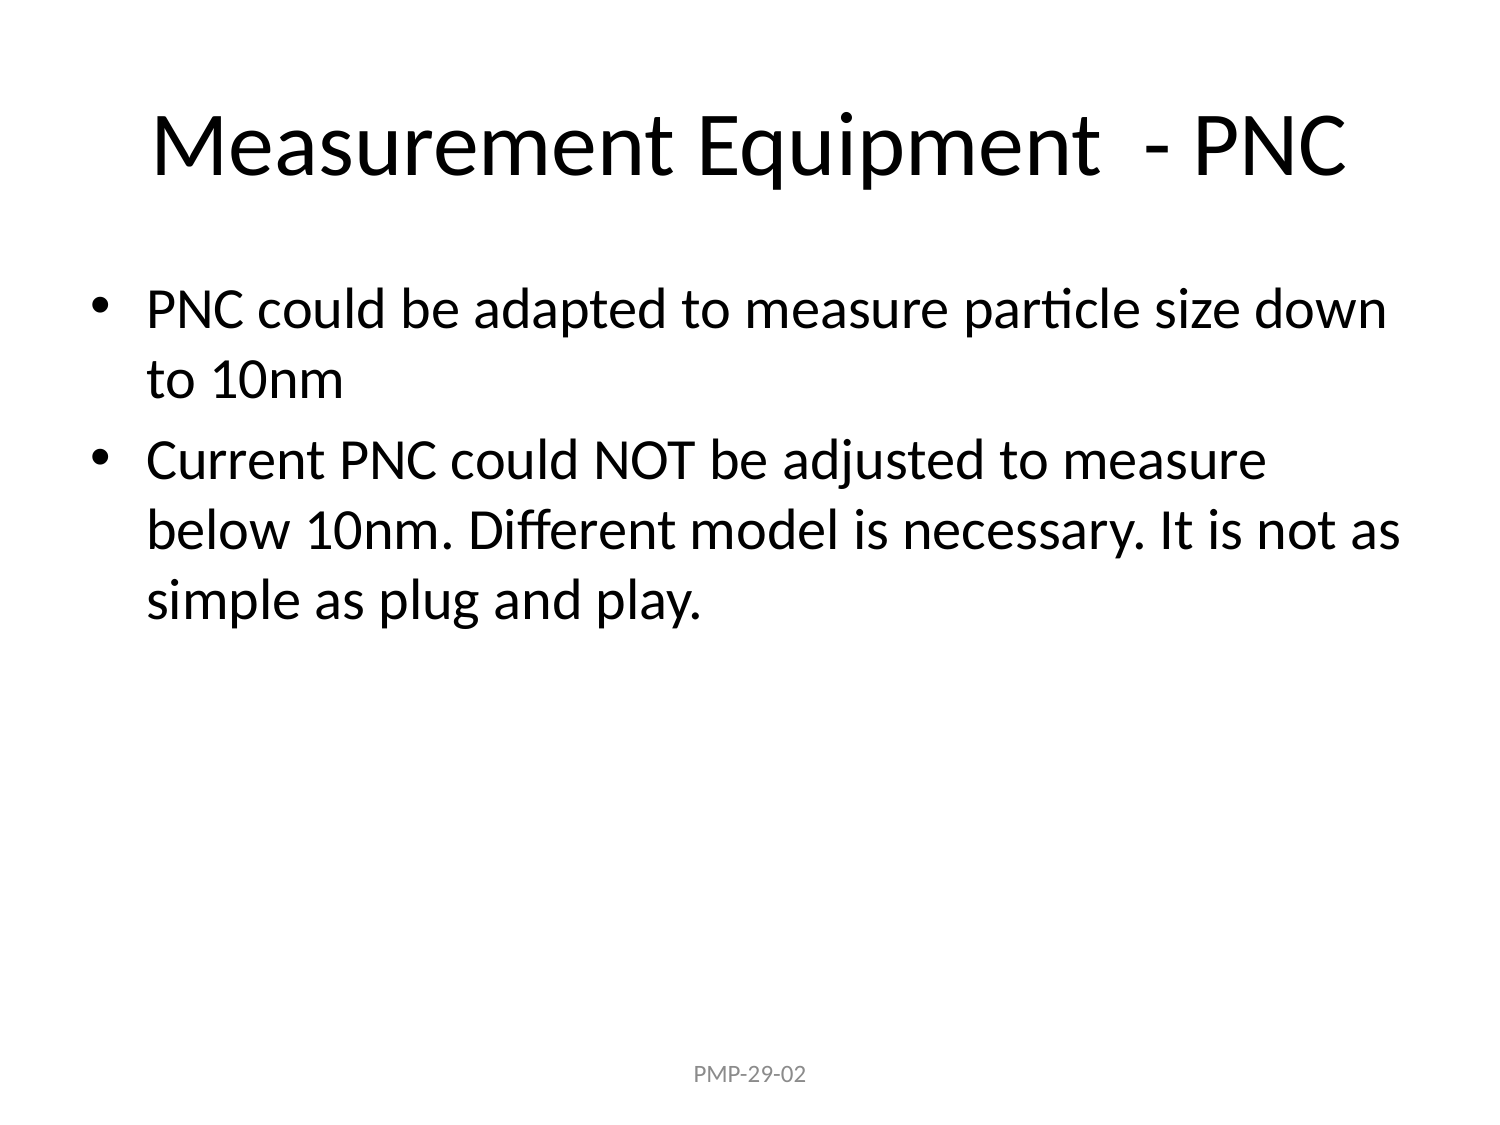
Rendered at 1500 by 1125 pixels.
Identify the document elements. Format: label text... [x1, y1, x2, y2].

title Measurement Equipment - PNC [75, 45, 1425, 233]
list PNC could be adapted to measure particle size down to 10nm Current PNC could NOT be adjusted to measure below 10nm. Different model is necessary. It is not as simple as plug and play. [75, 262, 1425, 1005]
footer PMP-29-02 [512, 1042, 988, 1103]
